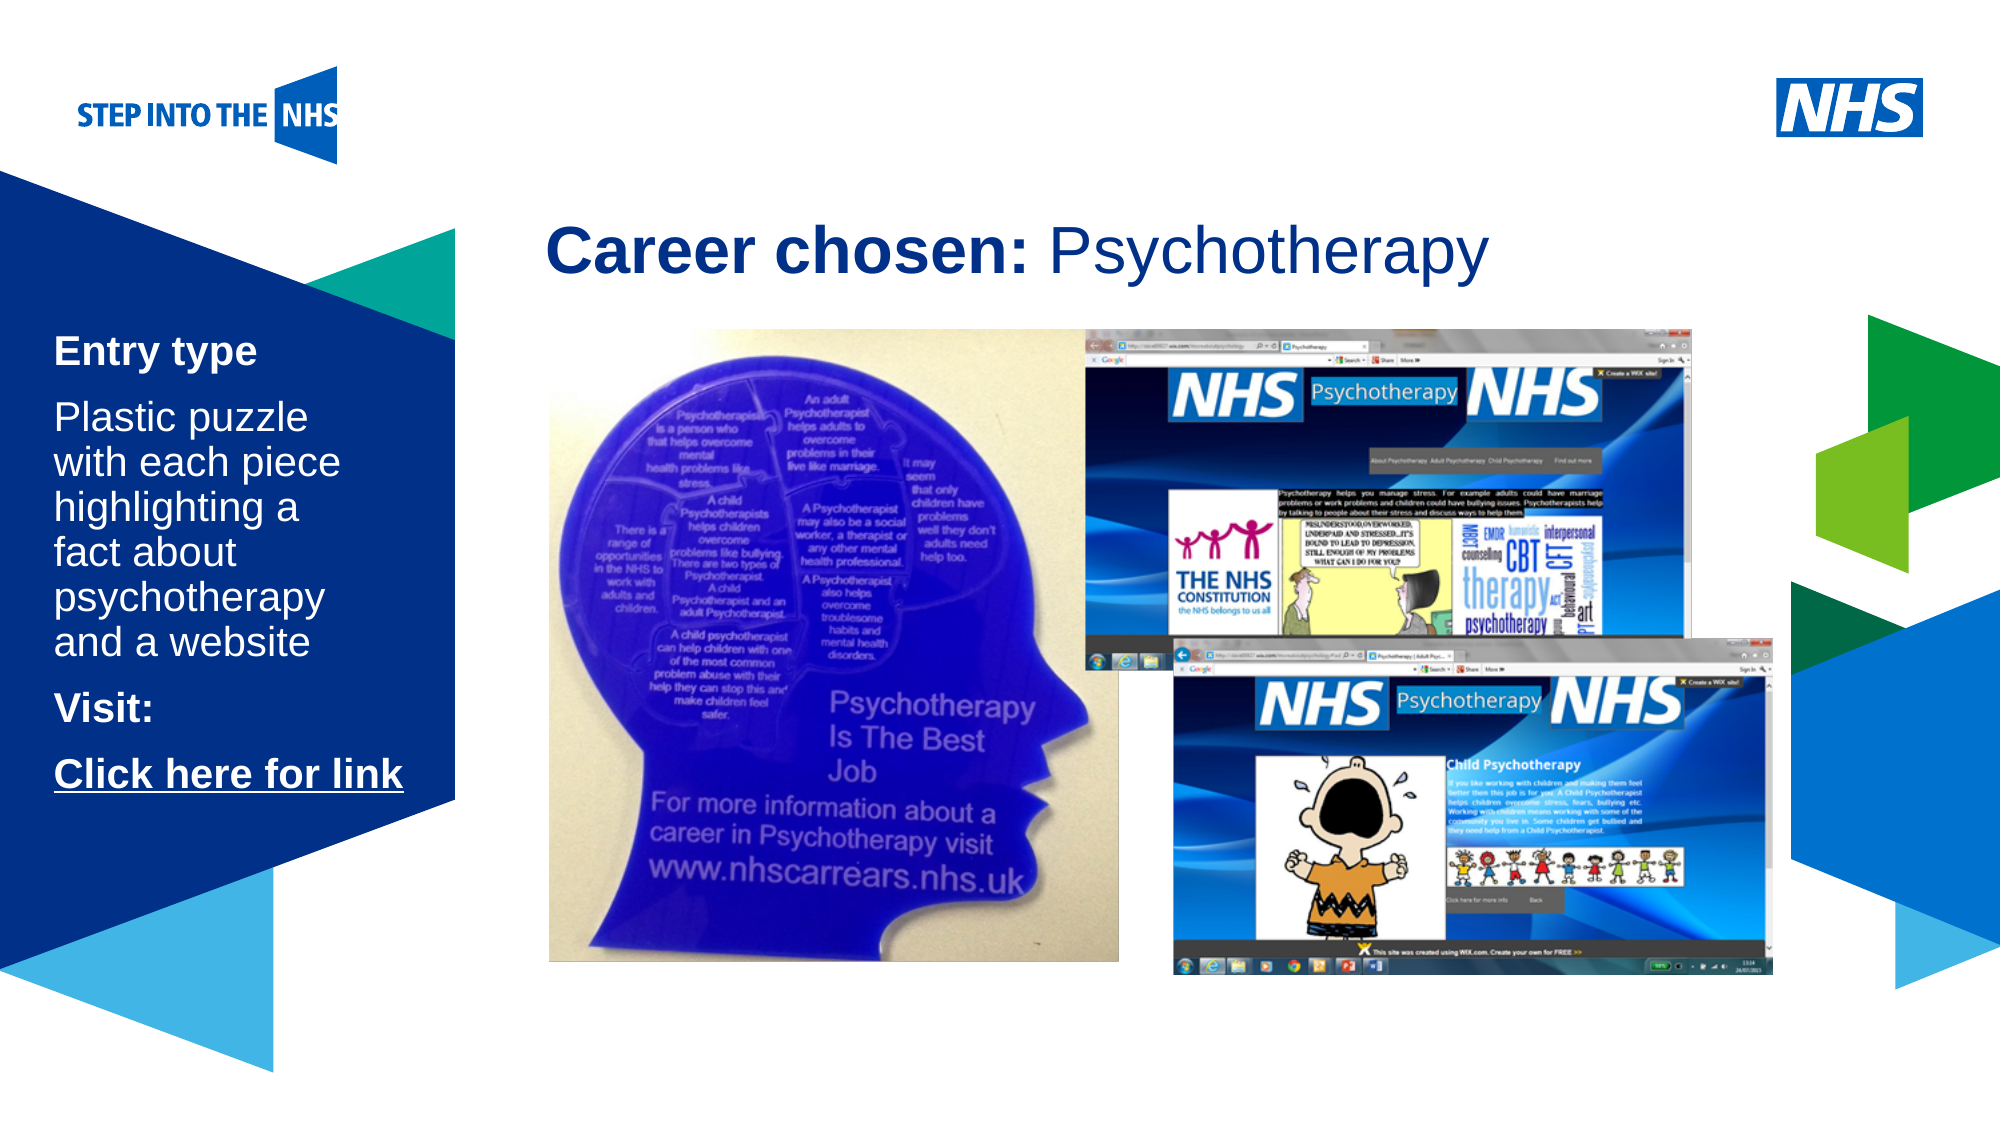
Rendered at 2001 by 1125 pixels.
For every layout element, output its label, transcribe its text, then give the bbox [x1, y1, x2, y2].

text_box Entry type Plastic puzzle with each piece highlighting a fact about psychotherapy and a website Visit: Click here for link [53, 329, 415, 796]
picture [549, 329, 1773, 975]
title Career chosen: Psychotherapy [545, 216, 1767, 306]
